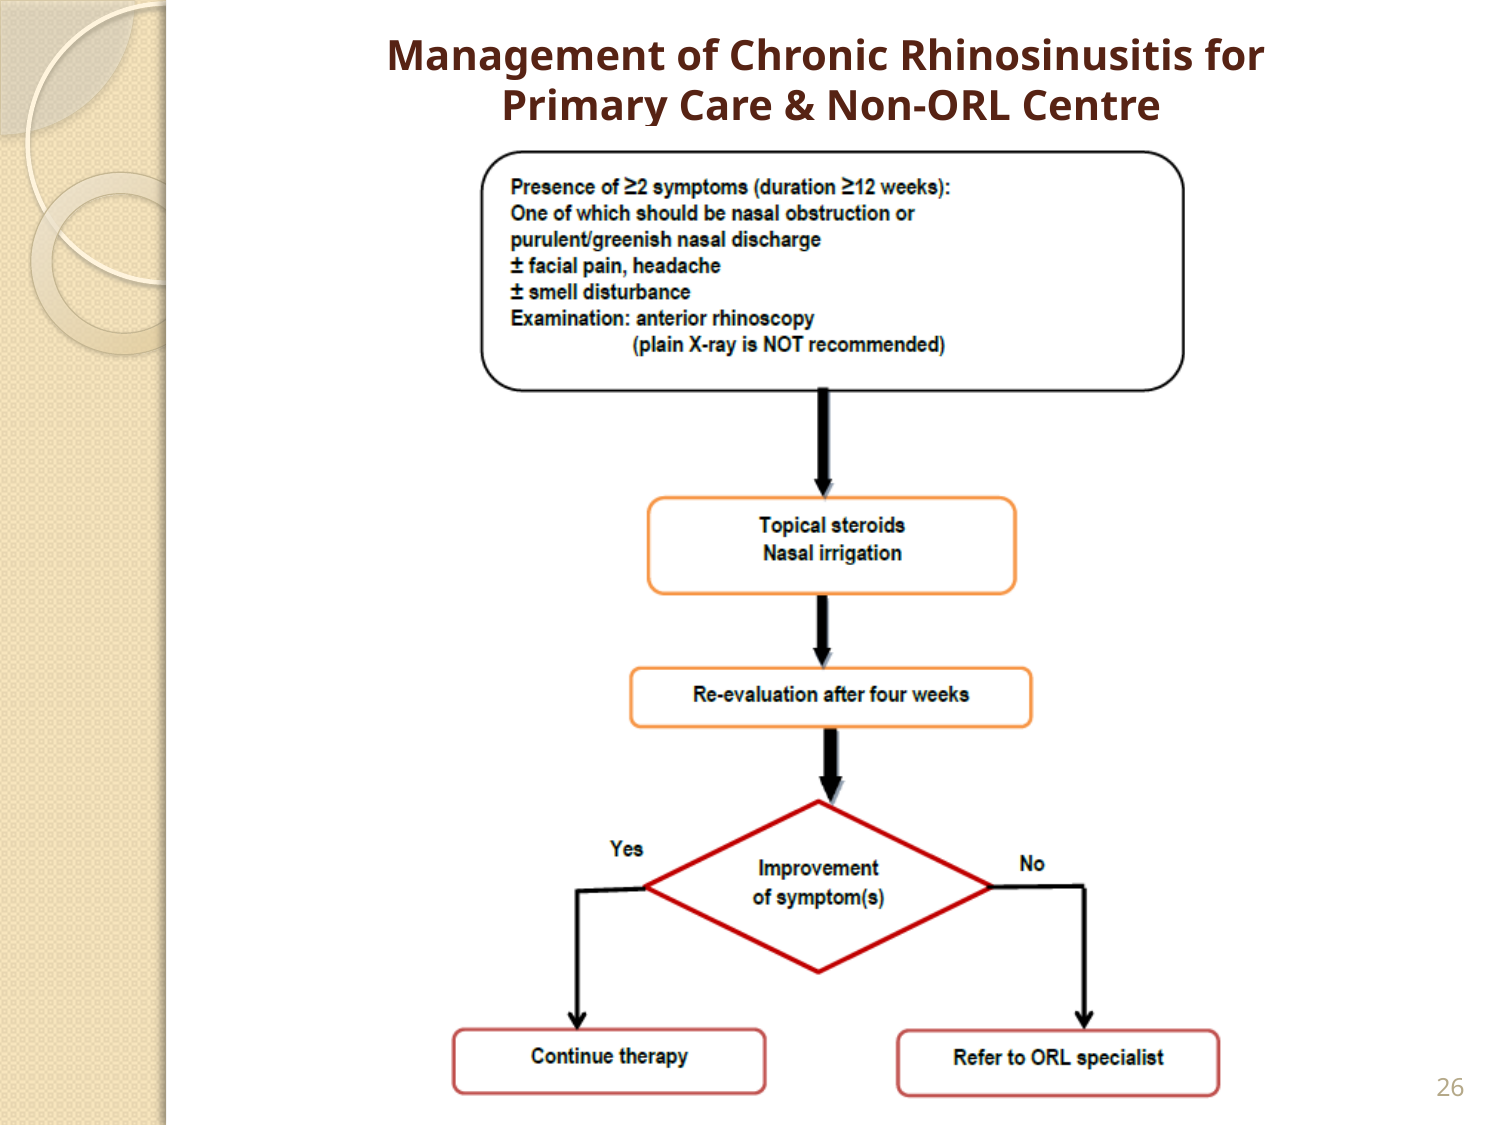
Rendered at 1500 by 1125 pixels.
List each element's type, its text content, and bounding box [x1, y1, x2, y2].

slide_number 26 [1413, 1034, 1488, 1113]
title Management of Chronic Rhinosinusitis for Primary Care & Non-ORL Centre [174, 20, 1488, 138]
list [449, 125, 1226, 1125]
